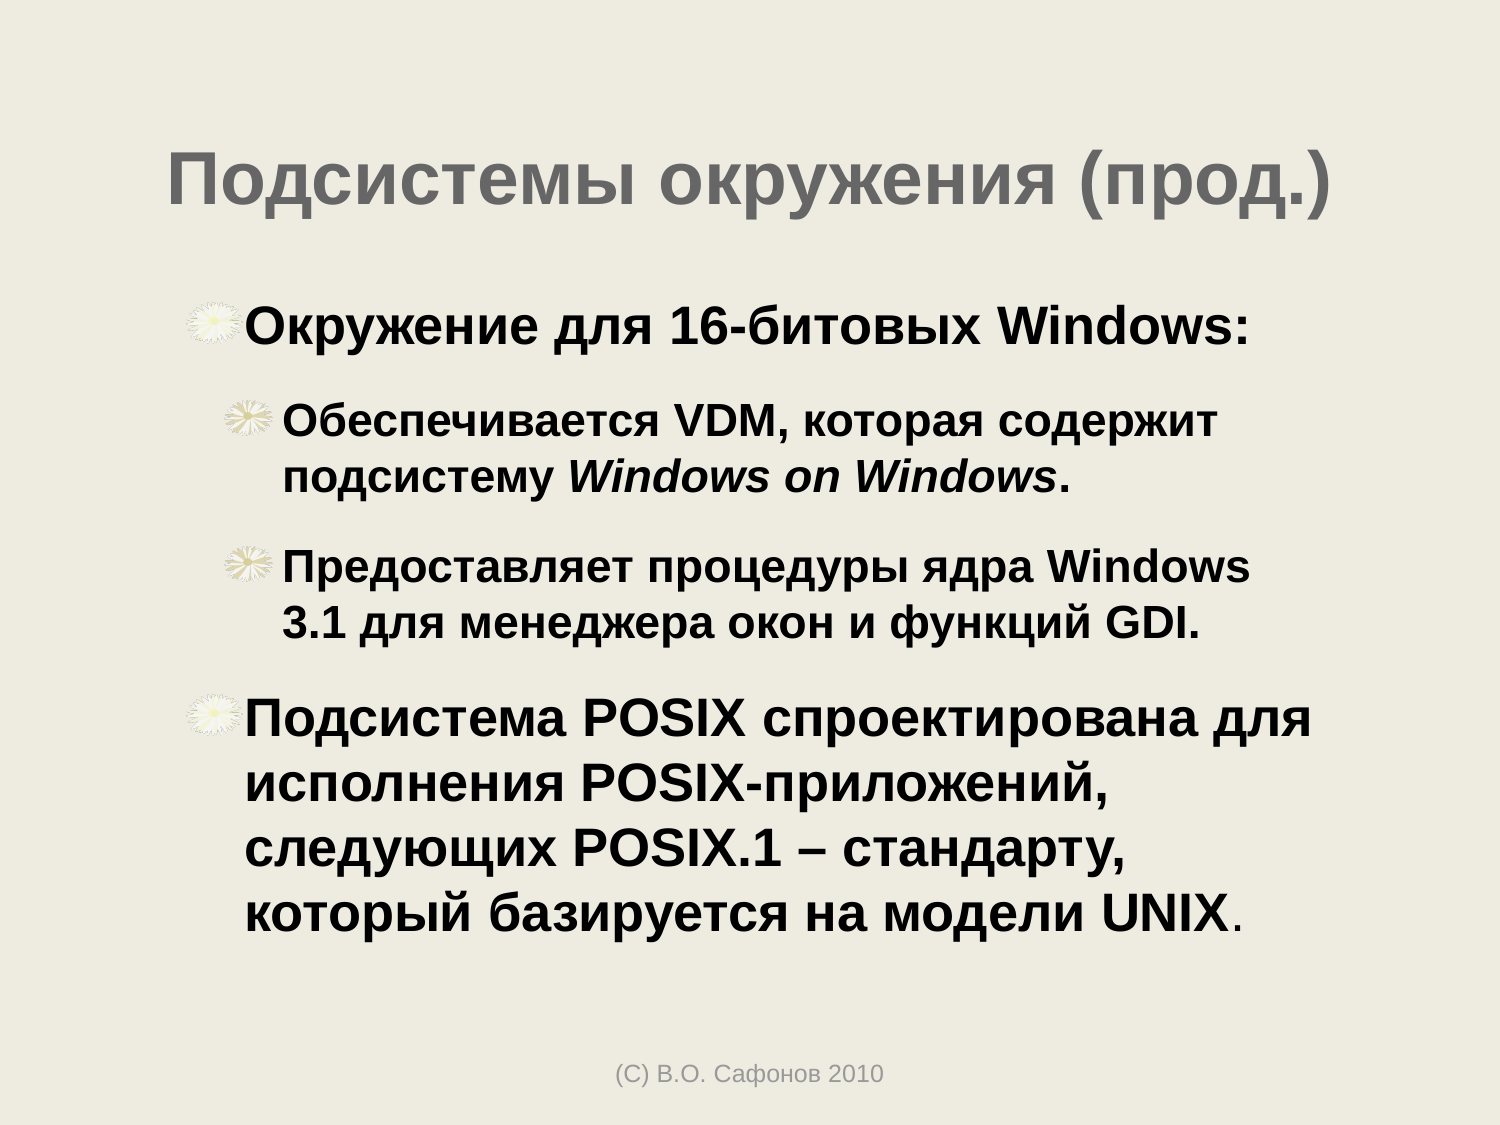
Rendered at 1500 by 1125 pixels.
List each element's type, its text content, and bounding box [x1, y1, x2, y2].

picture [186, 694, 243, 736]
list Окружение для 16-битовых Windows: Обеспечивается VDM, которая содержит подсистему Windows on Windows. Предоставляет процедуры ядра Windows 3.1 для менеджера окон и функций GDI. Подсистема POSIX спроектирована для исполнения POSIX-приложений, следующих POSIX.1 – стандарту, который базируется на модели UNIX. [171, 282, 1330, 958]
picture [224, 400, 273, 436]
footer (С) В.О. Сафонов 2010 [512, 1042, 988, 1103]
title Подсистемы окружения (прод.) [112, 99, 1388, 251]
picture [224, 546, 273, 582]
picture [186, 302, 243, 344]
